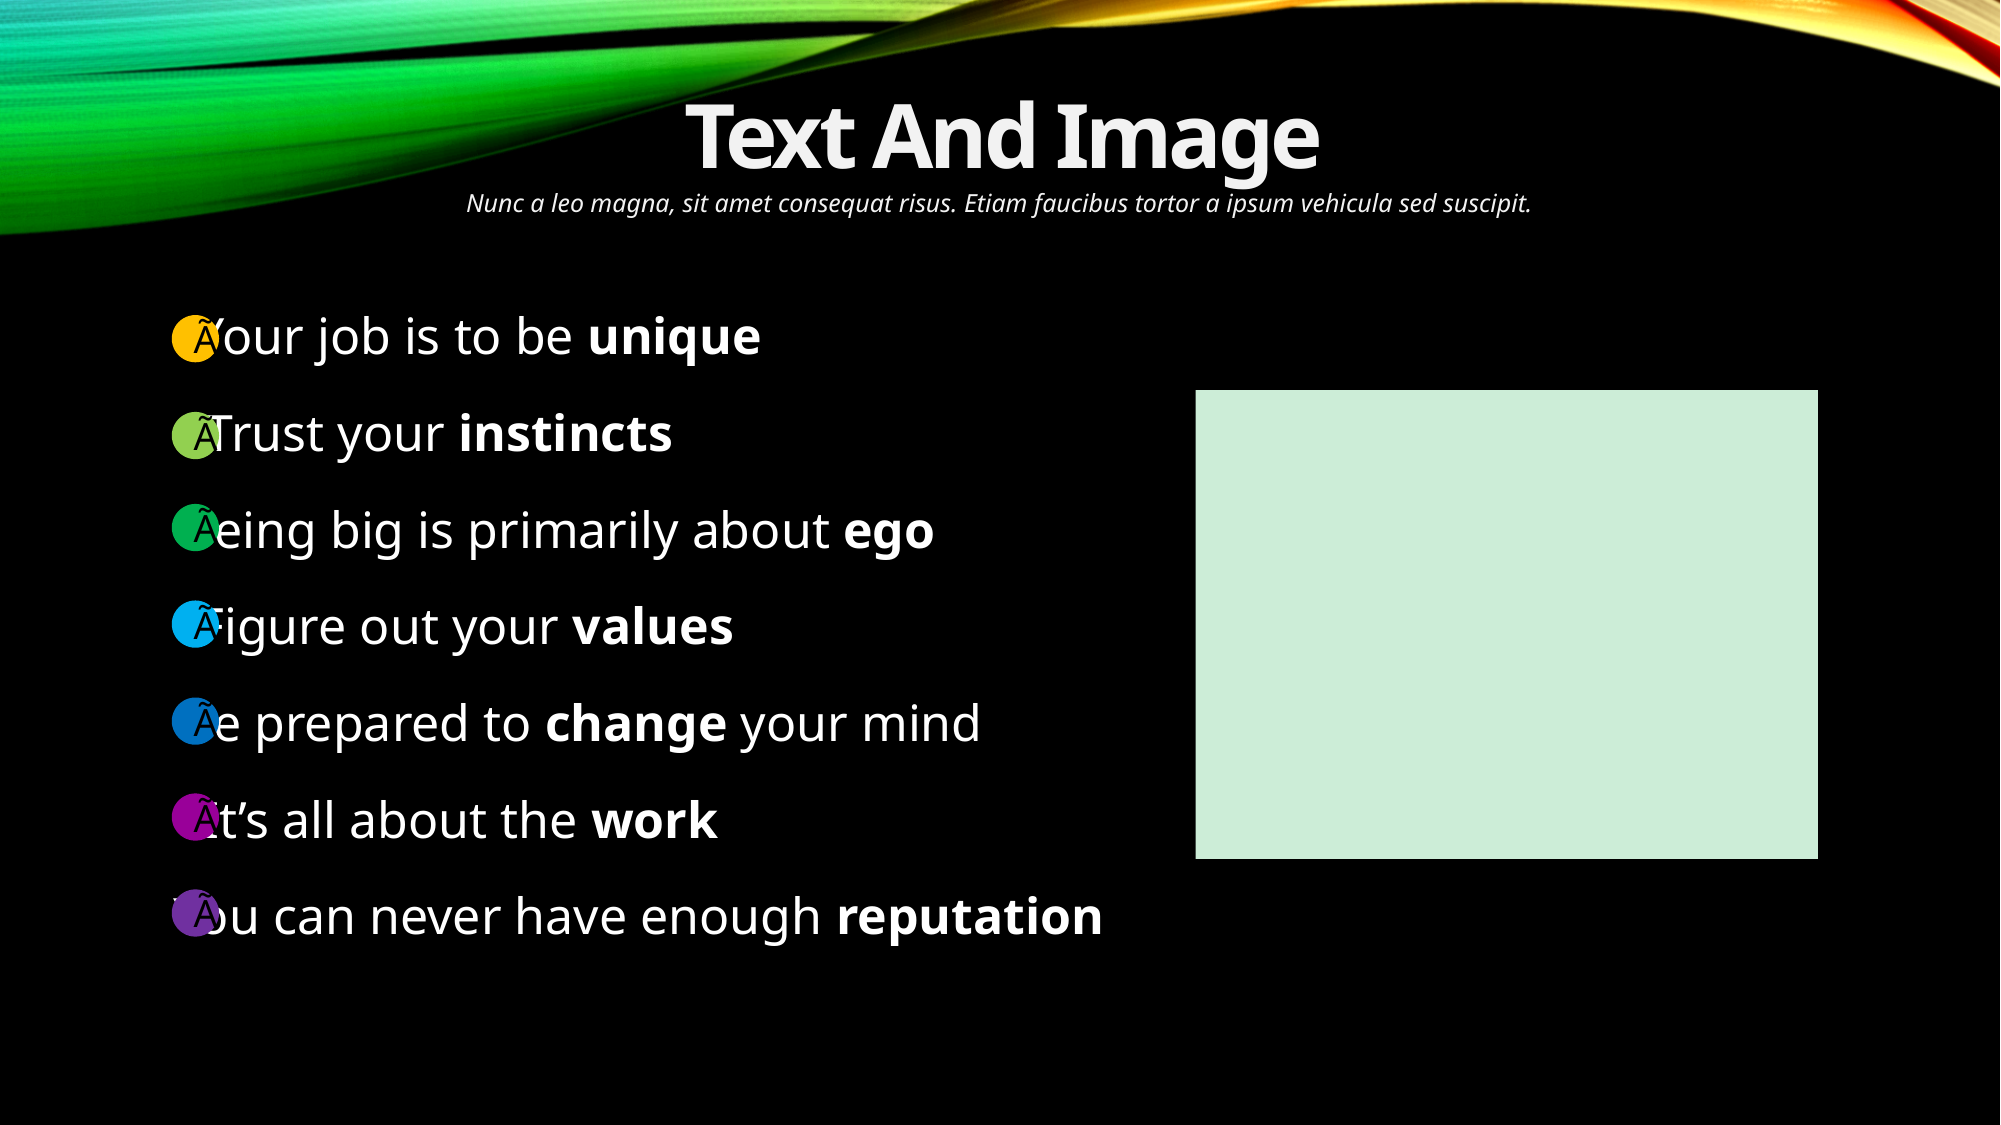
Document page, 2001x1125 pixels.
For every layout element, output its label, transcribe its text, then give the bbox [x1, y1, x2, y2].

picture [0, 0, 2000, 237]
text_box Being big is primarily about ego [167, 490, 951, 566]
text_box Figure out your values [183, 587, 749, 662]
text_box Ã [170, 792, 221, 842]
text_box Nunc a leo magna, sit amet consequat risus. Etiam faucibus tortor a ipsum vehicula sed suscipit. [123, 182, 1884, 223]
text_box Ã [170, 599, 221, 649]
text_box Ã [170, 410, 221, 461]
text_box Ã [170, 888, 221, 938]
text_box Text And Image [674, 74, 1333, 182]
text_box Ã [170, 696, 221, 746]
text_box You can never have enough reputation [158, 876, 1120, 952]
text_box It’s all about the work [187, 780, 734, 856]
text_box Your job is to be unique [181, 297, 777, 373]
text_box Ã [170, 314, 221, 364]
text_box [1190, 389, 1823, 860]
text_box Trust your instincts [190, 394, 688, 470]
text_box Ã [170, 502, 221, 553]
text_box Be prepared to change your mind [166, 683, 998, 759]
